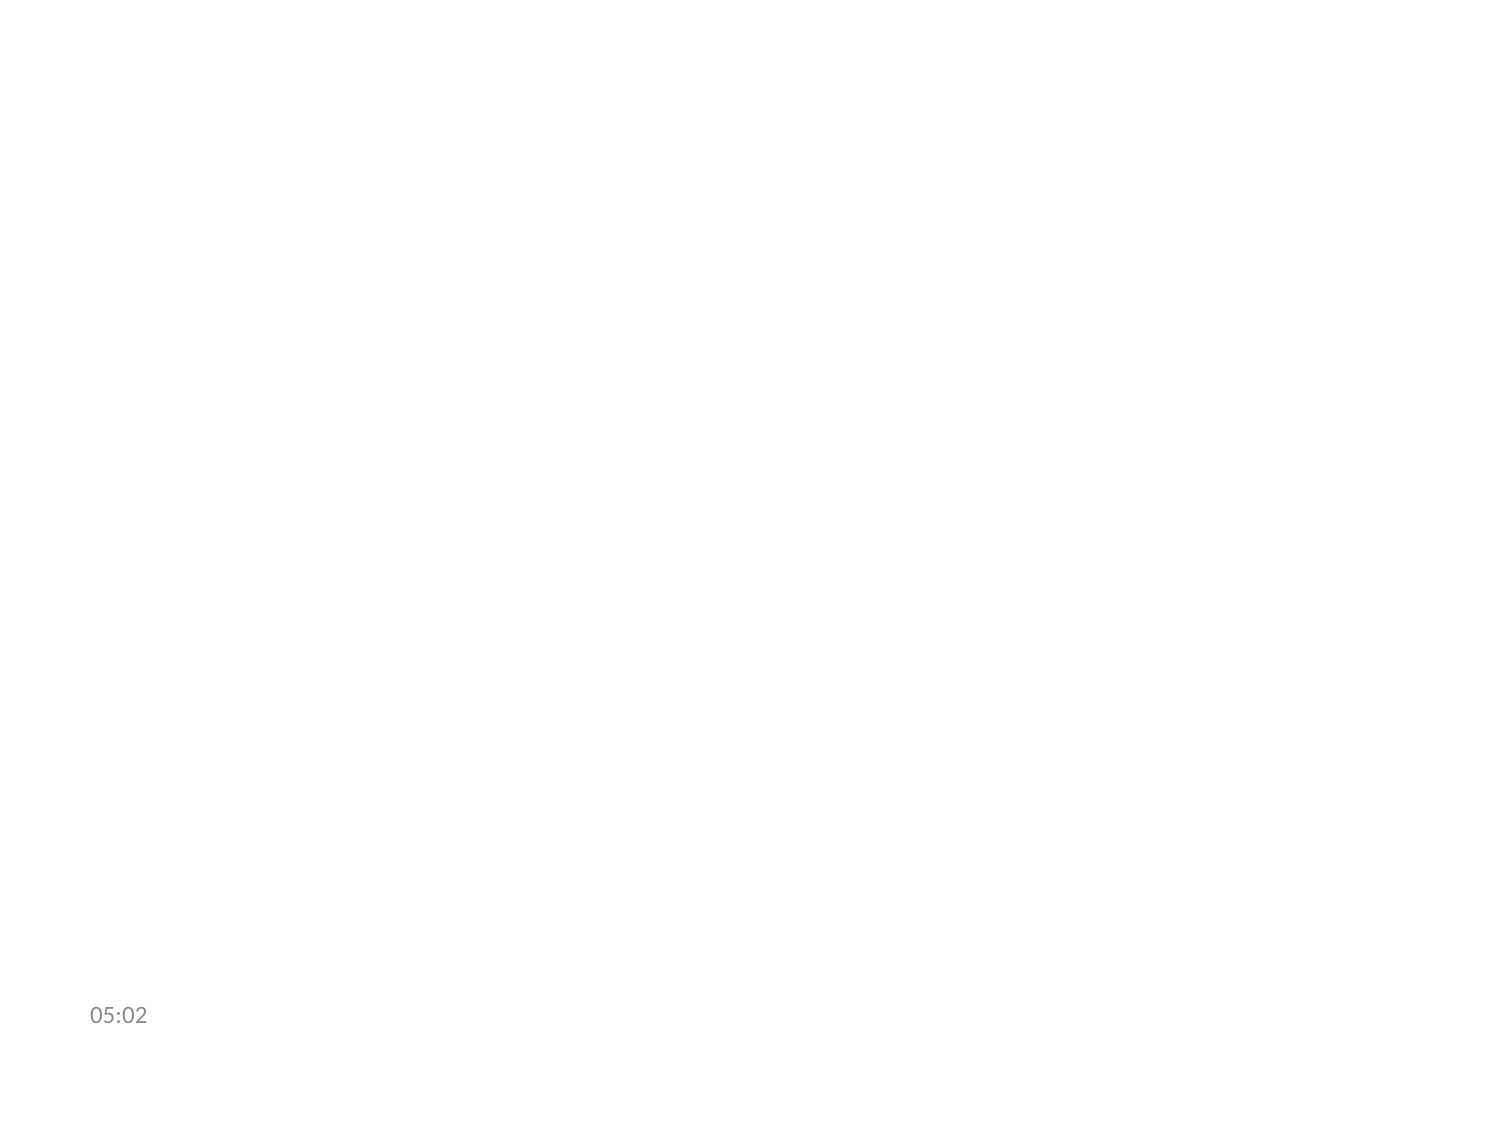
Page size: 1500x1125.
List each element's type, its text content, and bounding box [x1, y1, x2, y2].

text_box 15:35 [75, 983, 425, 1044]
